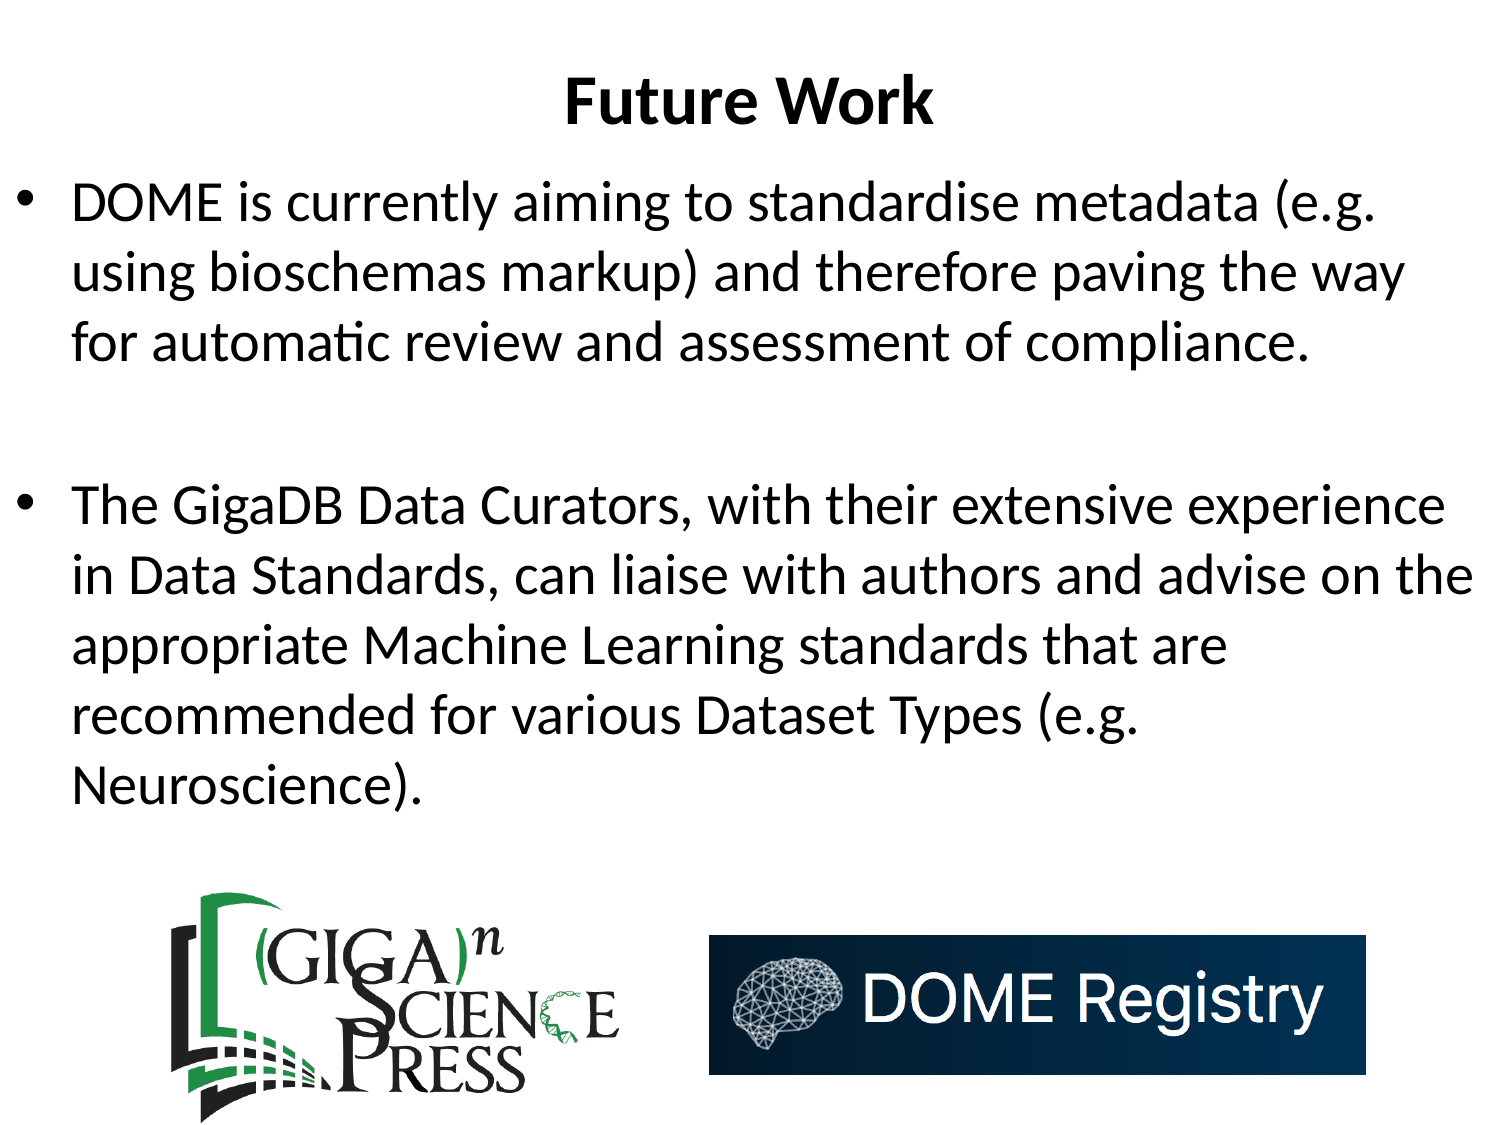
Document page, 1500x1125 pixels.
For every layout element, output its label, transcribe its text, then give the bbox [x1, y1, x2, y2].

title Future Work [75, 45, 1425, 155]
picture [171, 892, 619, 1123]
picture [709, 934, 1366, 1075]
list DOME is currently aiming to standardise metadata (e.g. using bioschemas markup) and therefore paving the way for automatic review and assessment of compliance. The GigaDB Data Curators, with their extensive experience in Data Standards, can liaise with authors and advise on the appropriate Machine Learning standards that are recommended for various Dataset Types (e.g. Neuroscience). [0, 155, 1500, 898]
